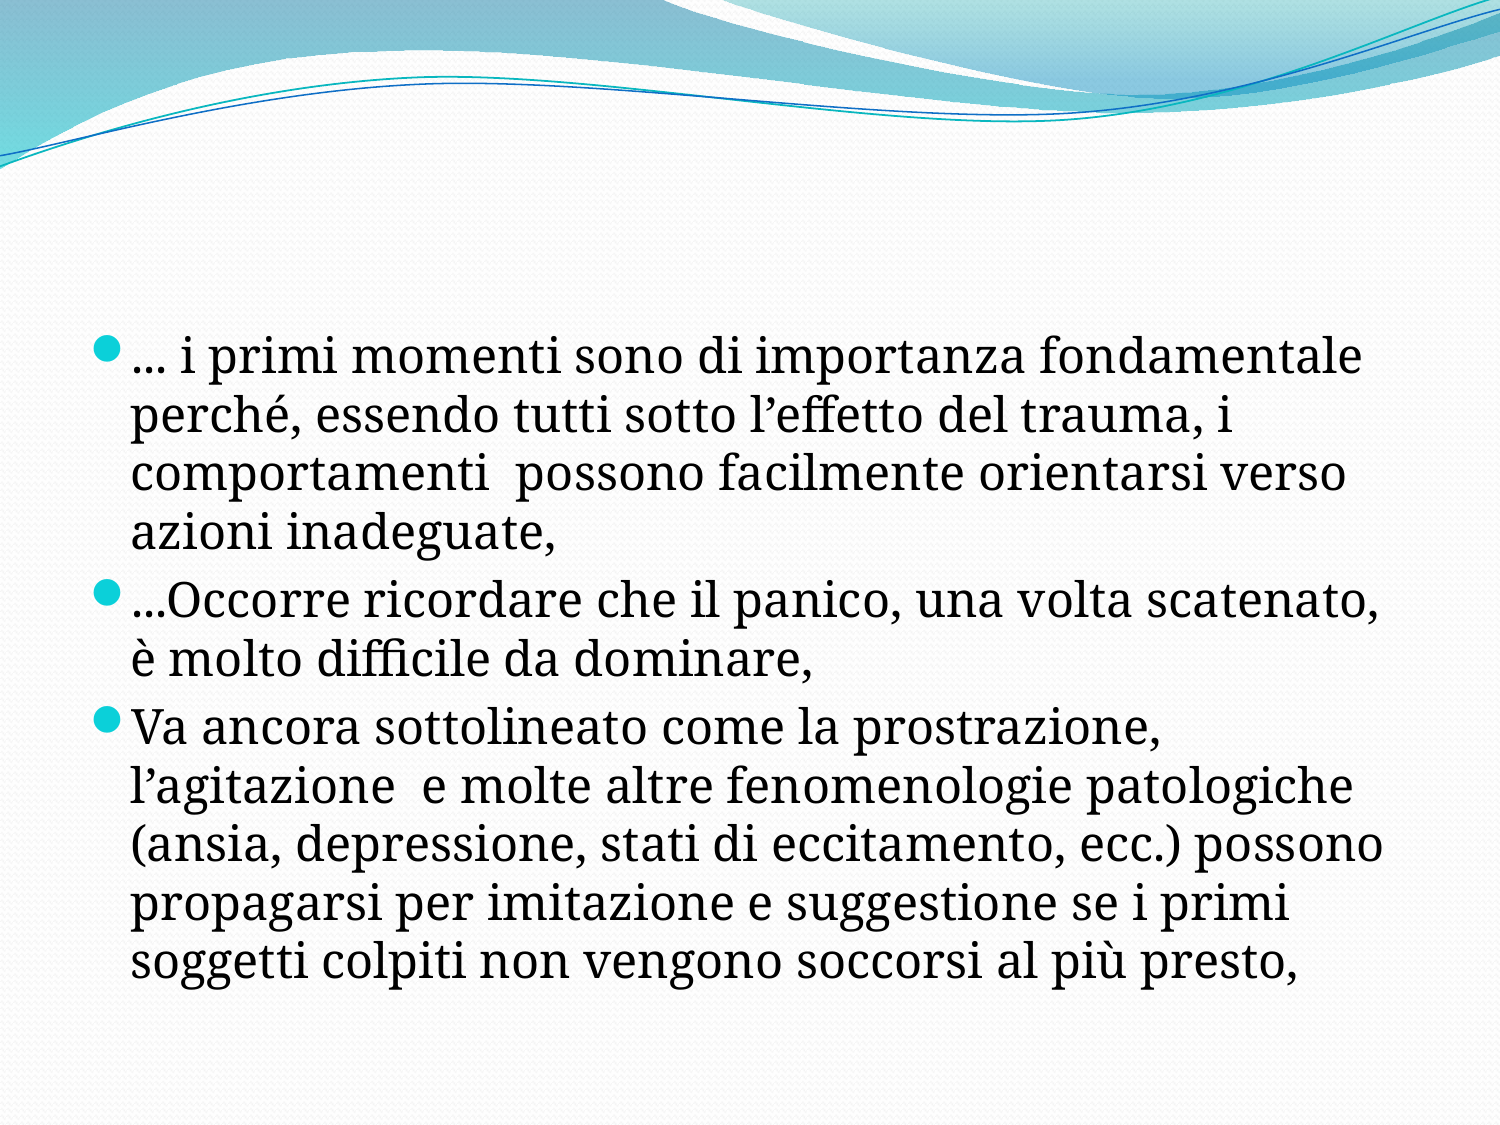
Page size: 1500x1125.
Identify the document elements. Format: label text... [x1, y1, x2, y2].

list ... i primi momenti sono di importanza fondamentale perché, essendo tutti sotto l’effetto del trauma, i comportamenti possono facilmente orientarsi verso azioni inadeguate, ...Occorre ricordare che il panico, una volta scatenato, è molto difficile da dominare, Va ancora sottolineato come la prostrazione, l’agitazione e molte altre fenomenologie patologiche (ansia, depressione, stati di eccitamento, ecc.) possono propagarsi per imitazione e suggestione se i primi soggetti colpiti non vengono soccorsi al più presto, [75, 317, 1425, 1038]
